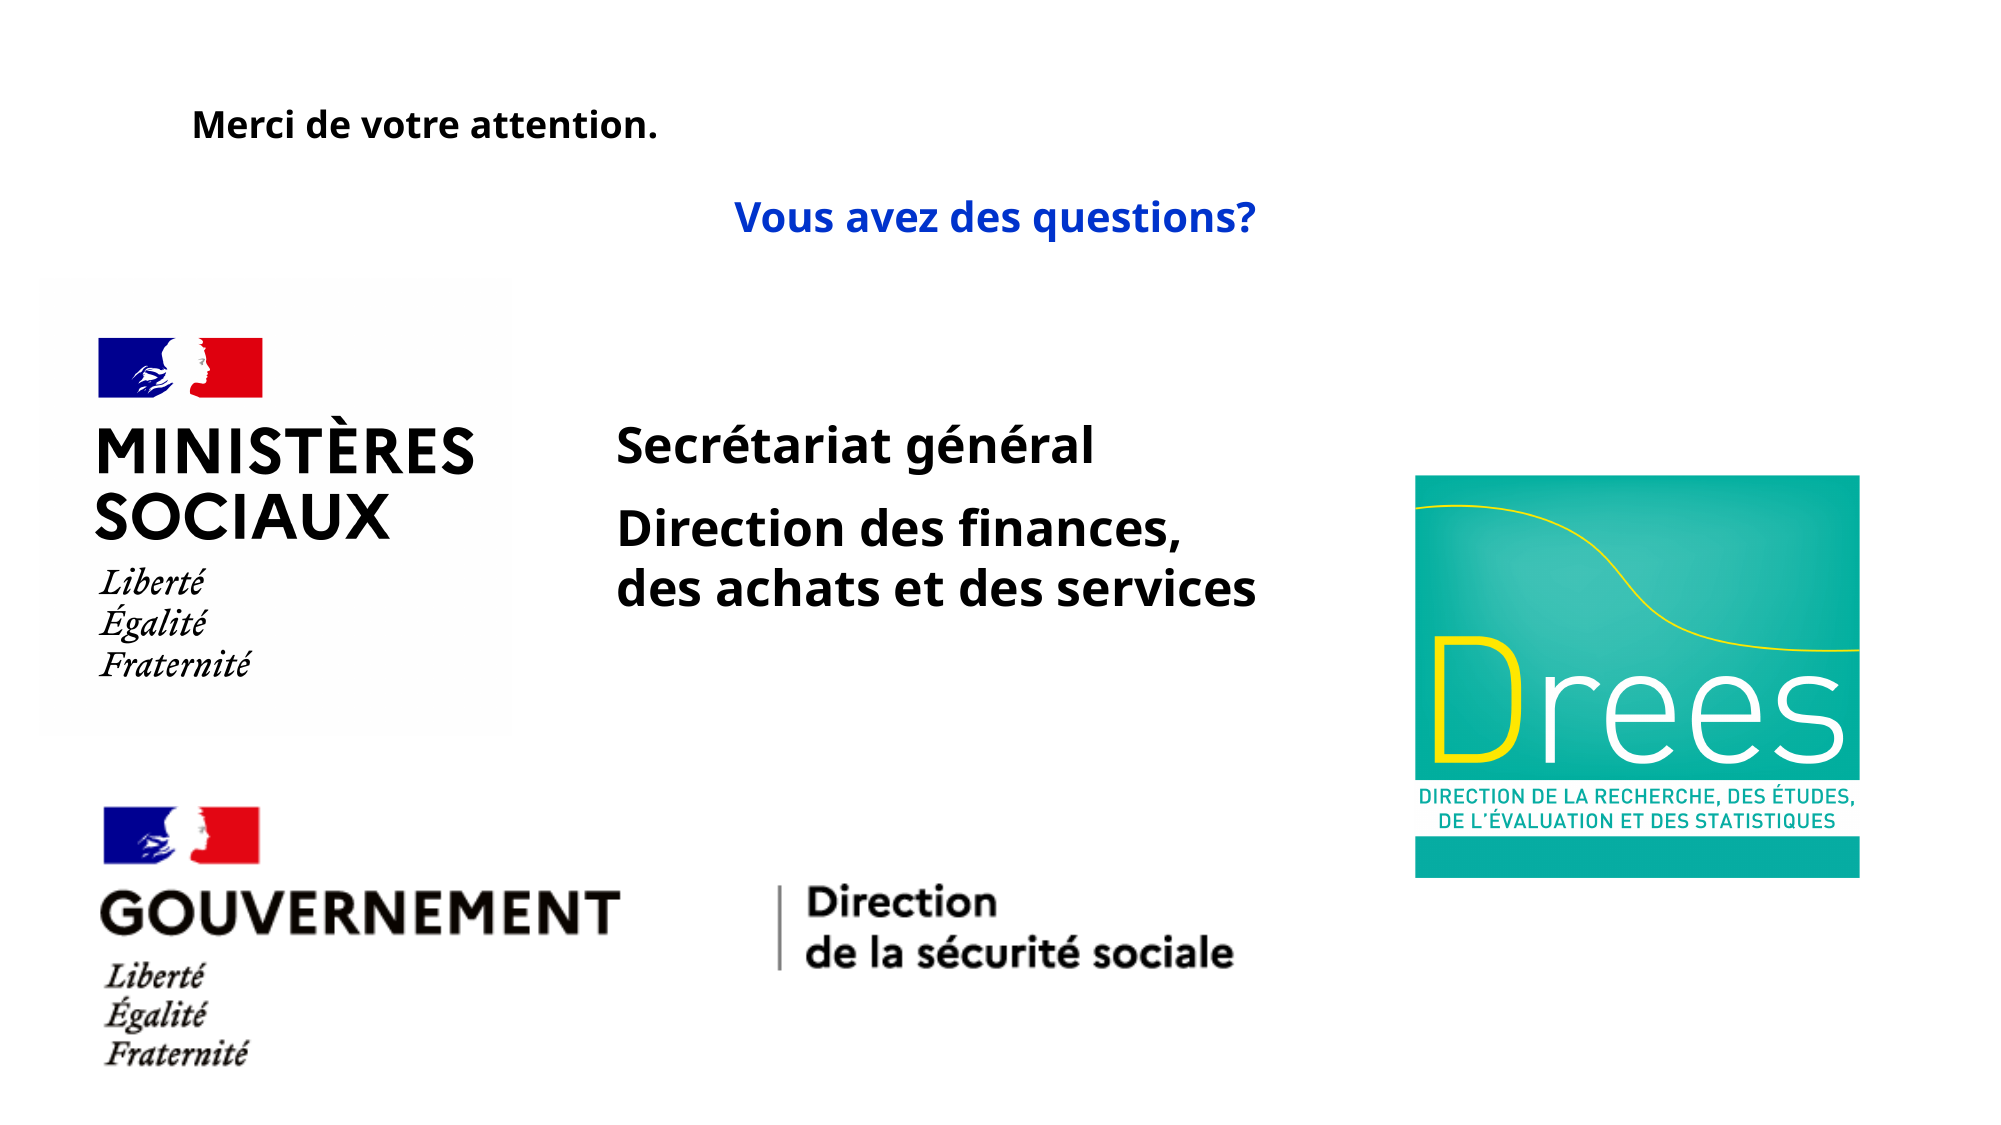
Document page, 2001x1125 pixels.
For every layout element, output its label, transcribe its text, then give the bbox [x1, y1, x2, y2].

picture [1413, 475, 1860, 878]
picture [98, 806, 1281, 1125]
picture [39, 278, 512, 736]
text_box Merci de votre attention. Vous avez des questions? [176, 93, 1826, 249]
